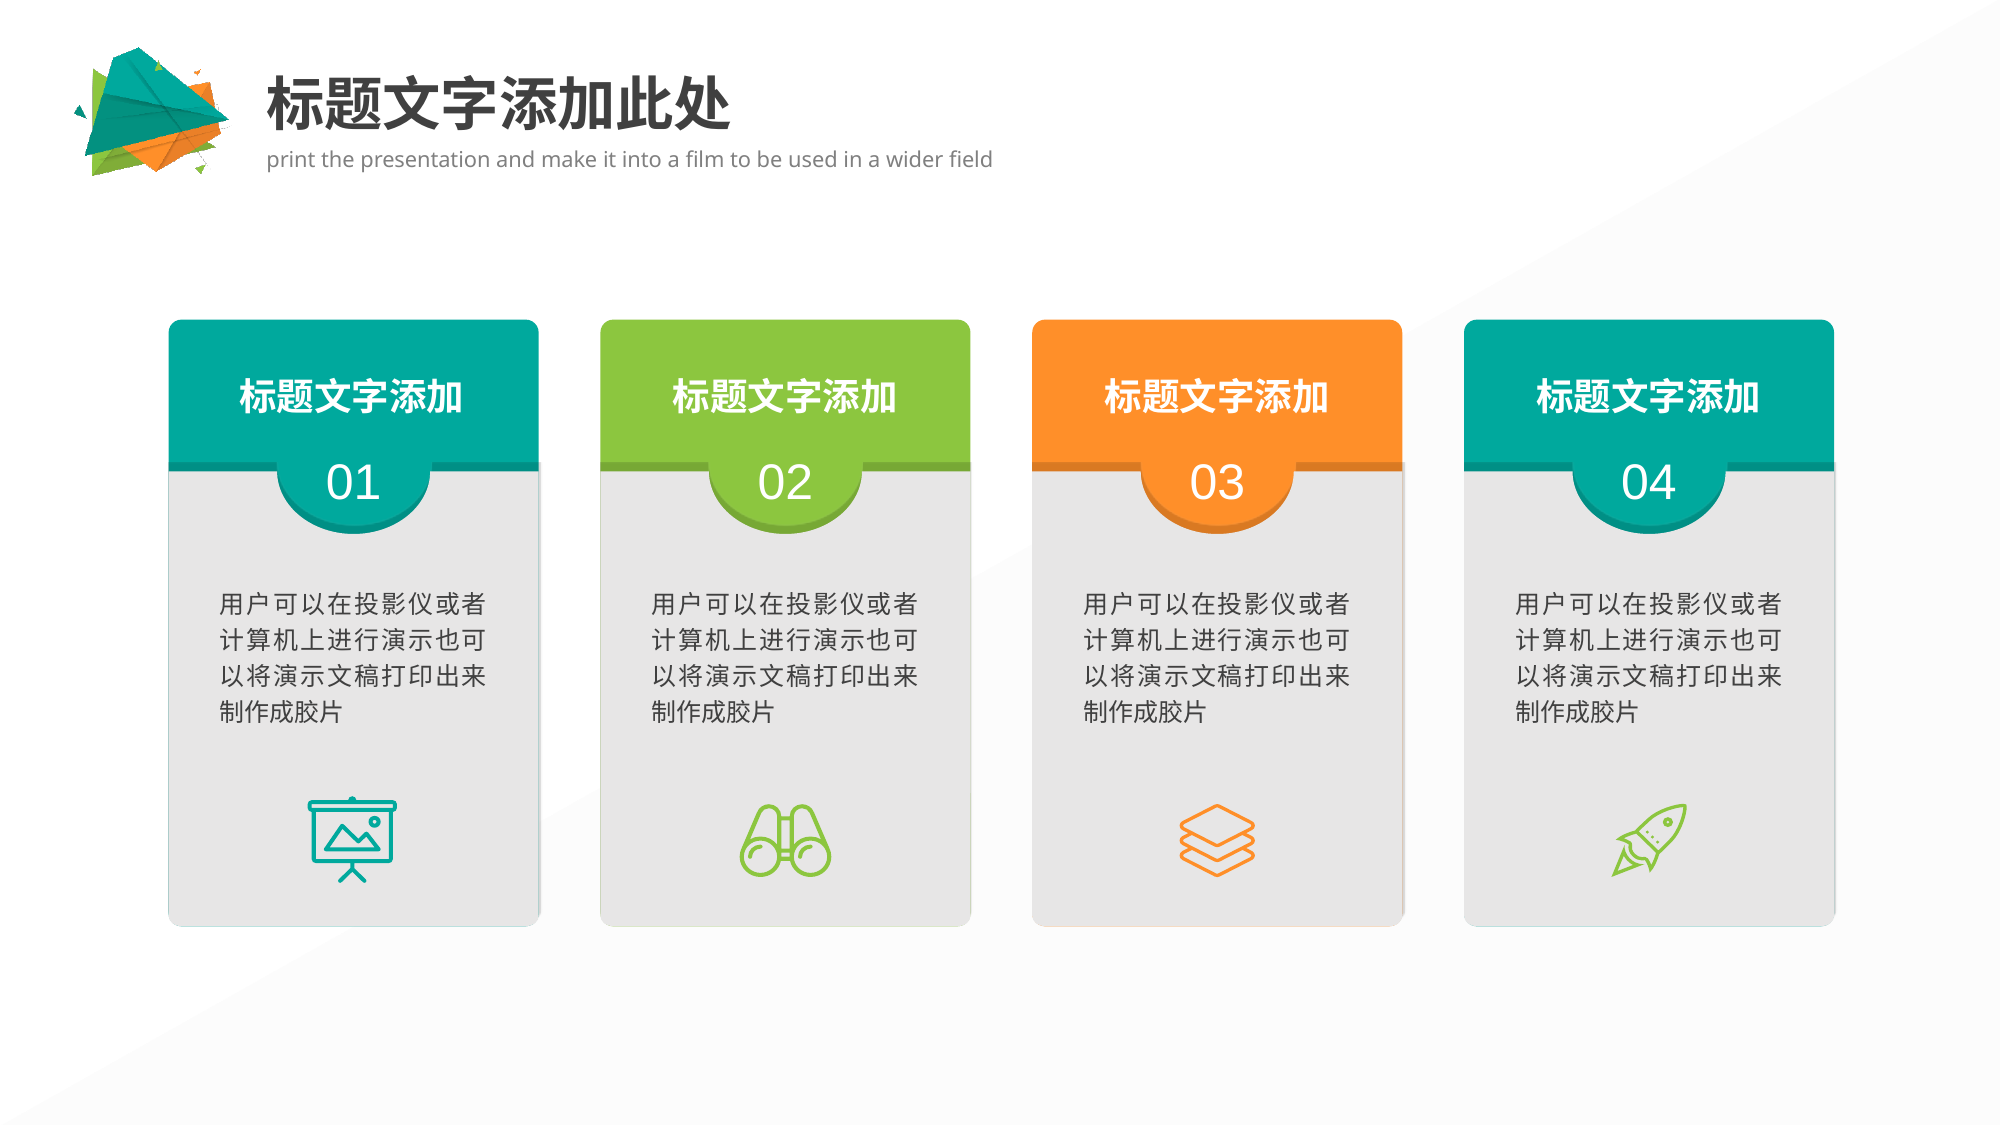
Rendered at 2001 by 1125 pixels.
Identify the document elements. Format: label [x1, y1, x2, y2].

text_box [251, 59, 1054, 178]
text_box [168, 319, 1835, 927]
picture [0, 0, 2000, 1125]
